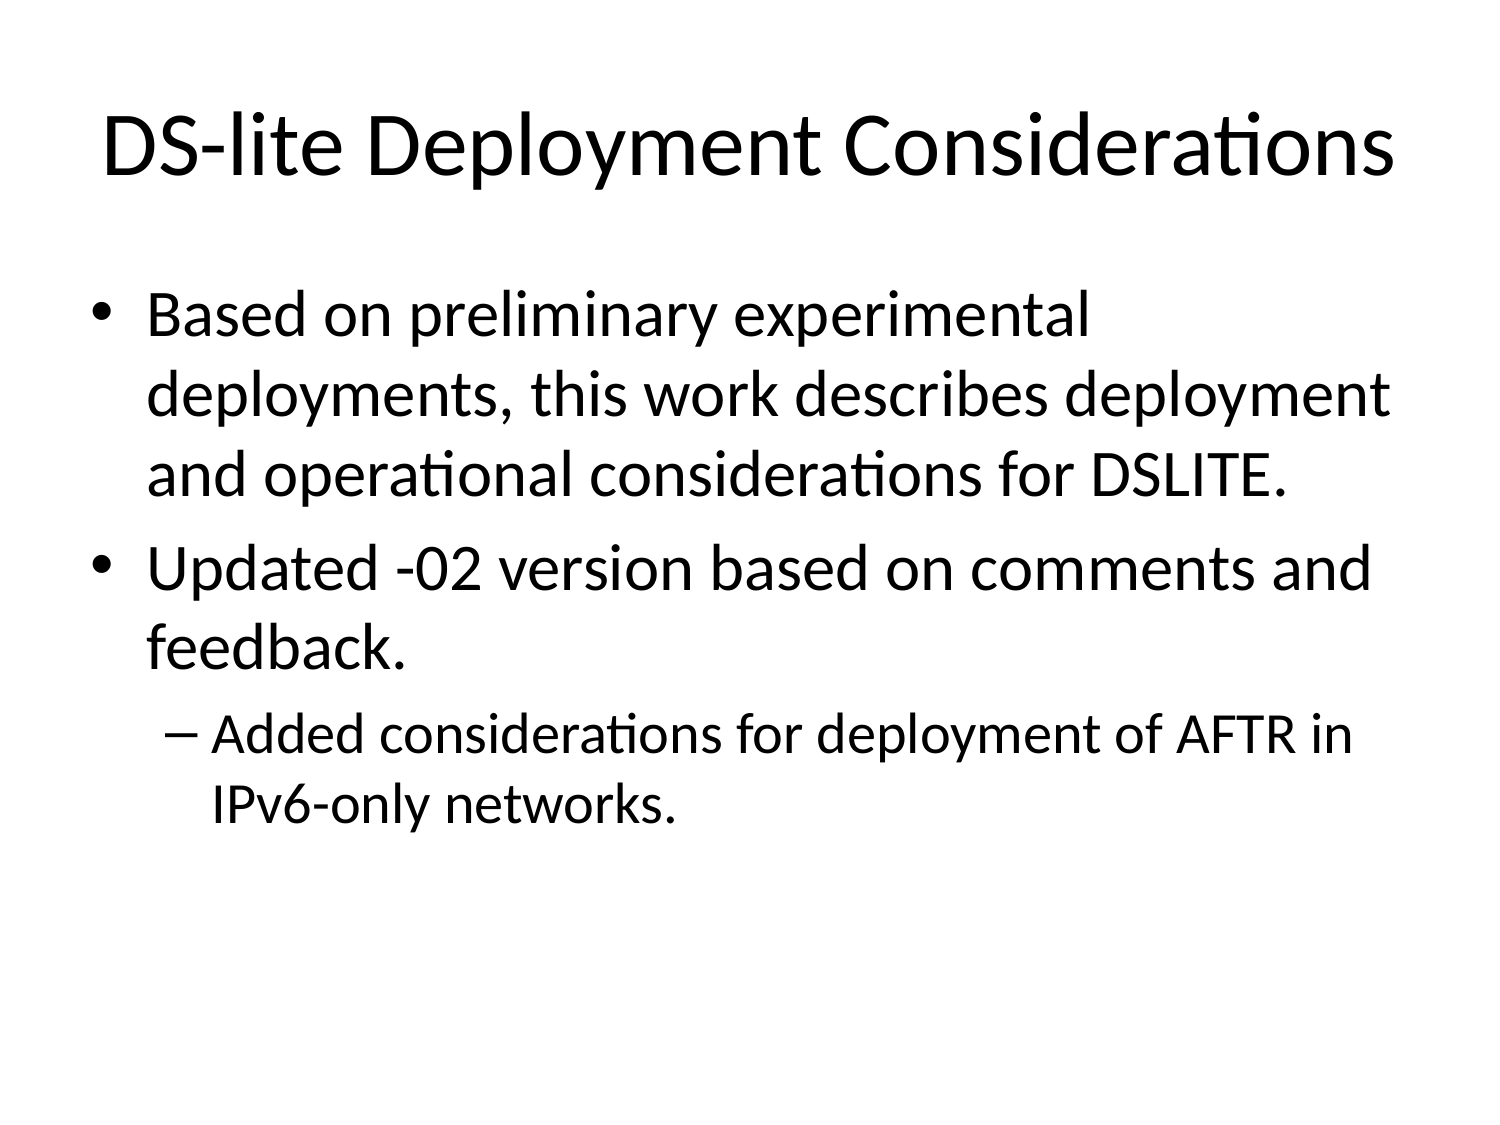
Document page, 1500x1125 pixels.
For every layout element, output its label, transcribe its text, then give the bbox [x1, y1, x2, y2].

list Based on preliminary experimental deployments, this work describes deployment and operational considerations for DSLITE. Updated -02 version based on comments and feedback. Added considerations for deployment of AFTR in IPv6-only networks. [74, 262, 1426, 1006]
title DS-lite Deployment Considerations [74, 44, 1426, 233]
